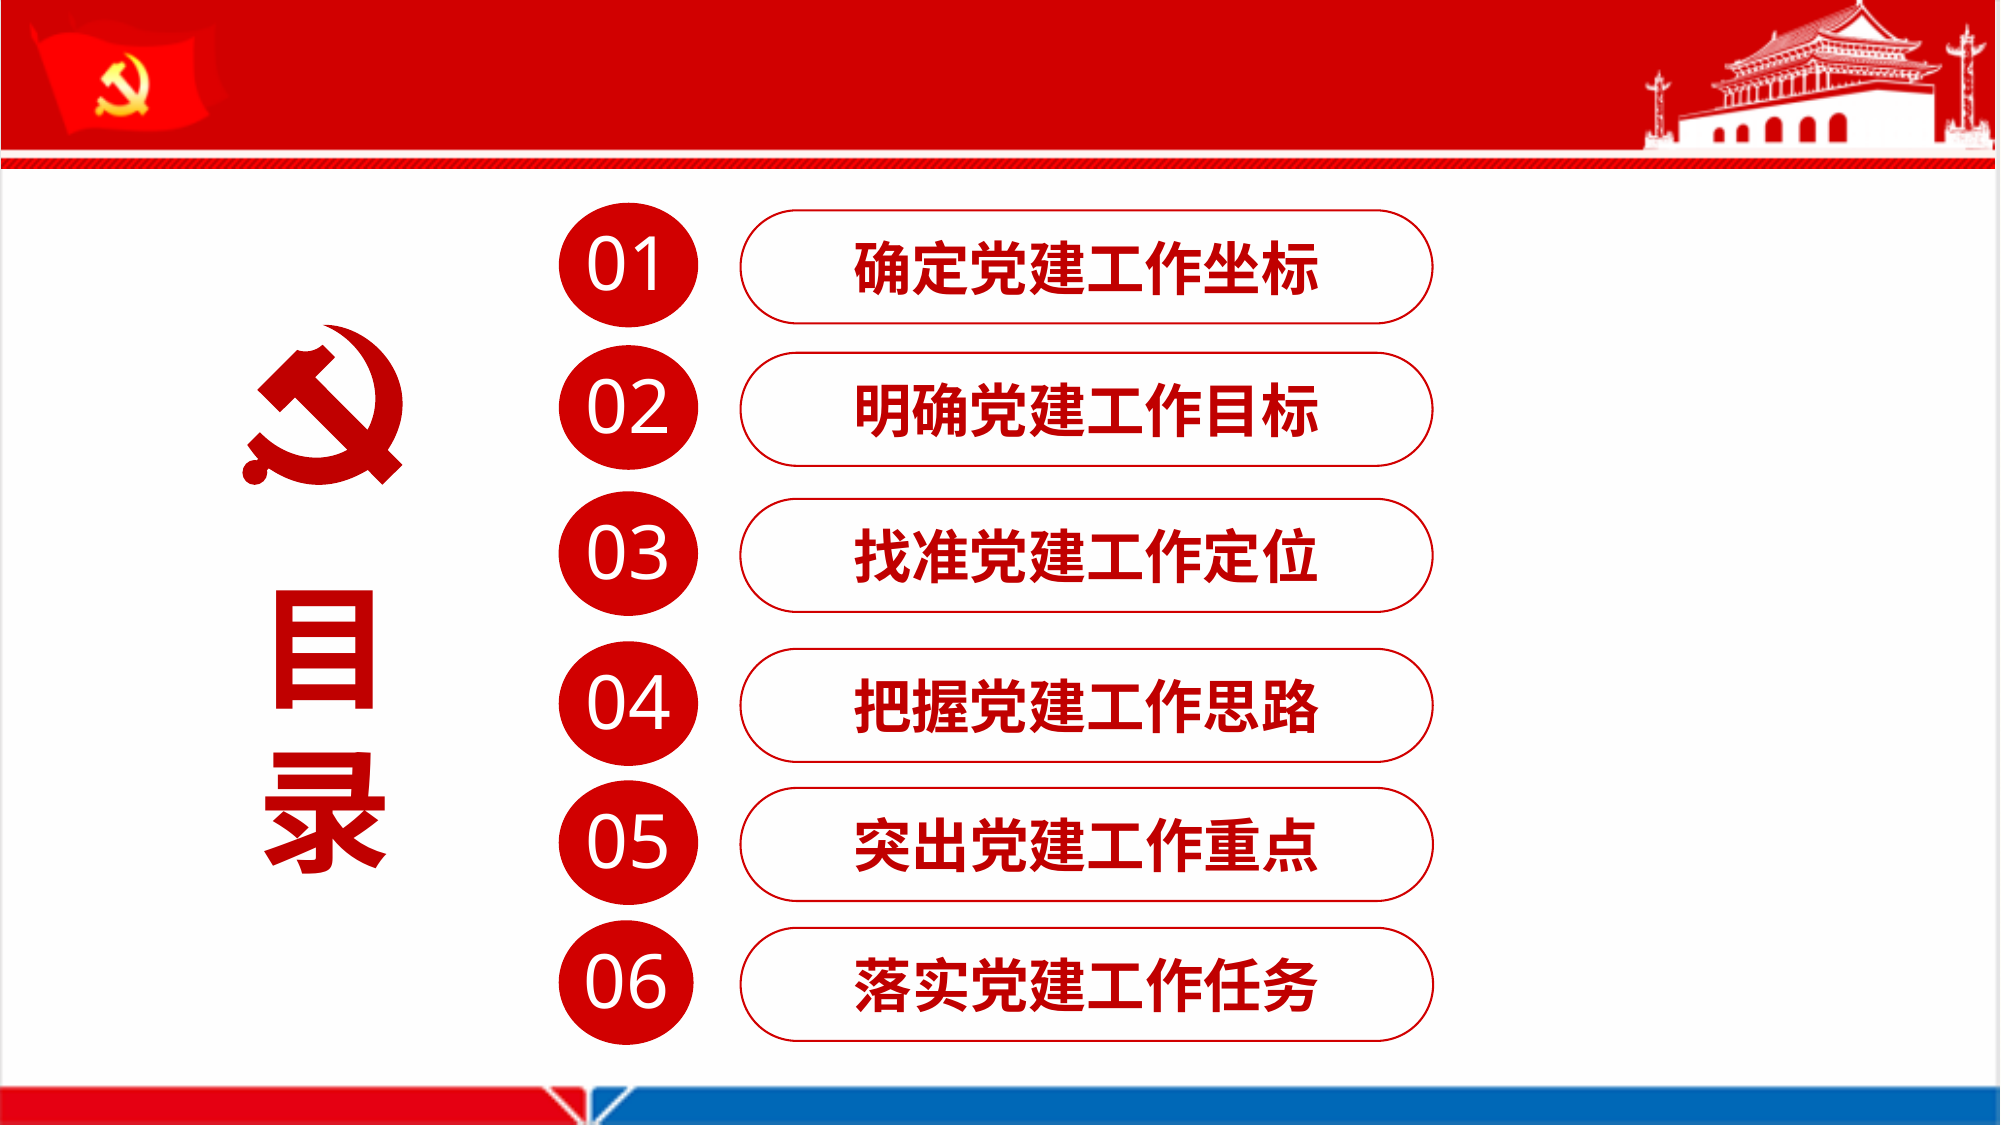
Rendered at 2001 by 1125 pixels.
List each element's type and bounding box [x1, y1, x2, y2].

text_box [558, 202, 1433, 328]
text_box [242, 324, 403, 485]
text_box [558, 780, 1433, 905]
text_box [242, 556, 404, 824]
text_box [558, 641, 1433, 766]
text_box [558, 920, 1434, 1045]
picture [0, 0, 2001, 1125]
text_box [558, 491, 1433, 616]
text_box [558, 345, 1433, 470]
